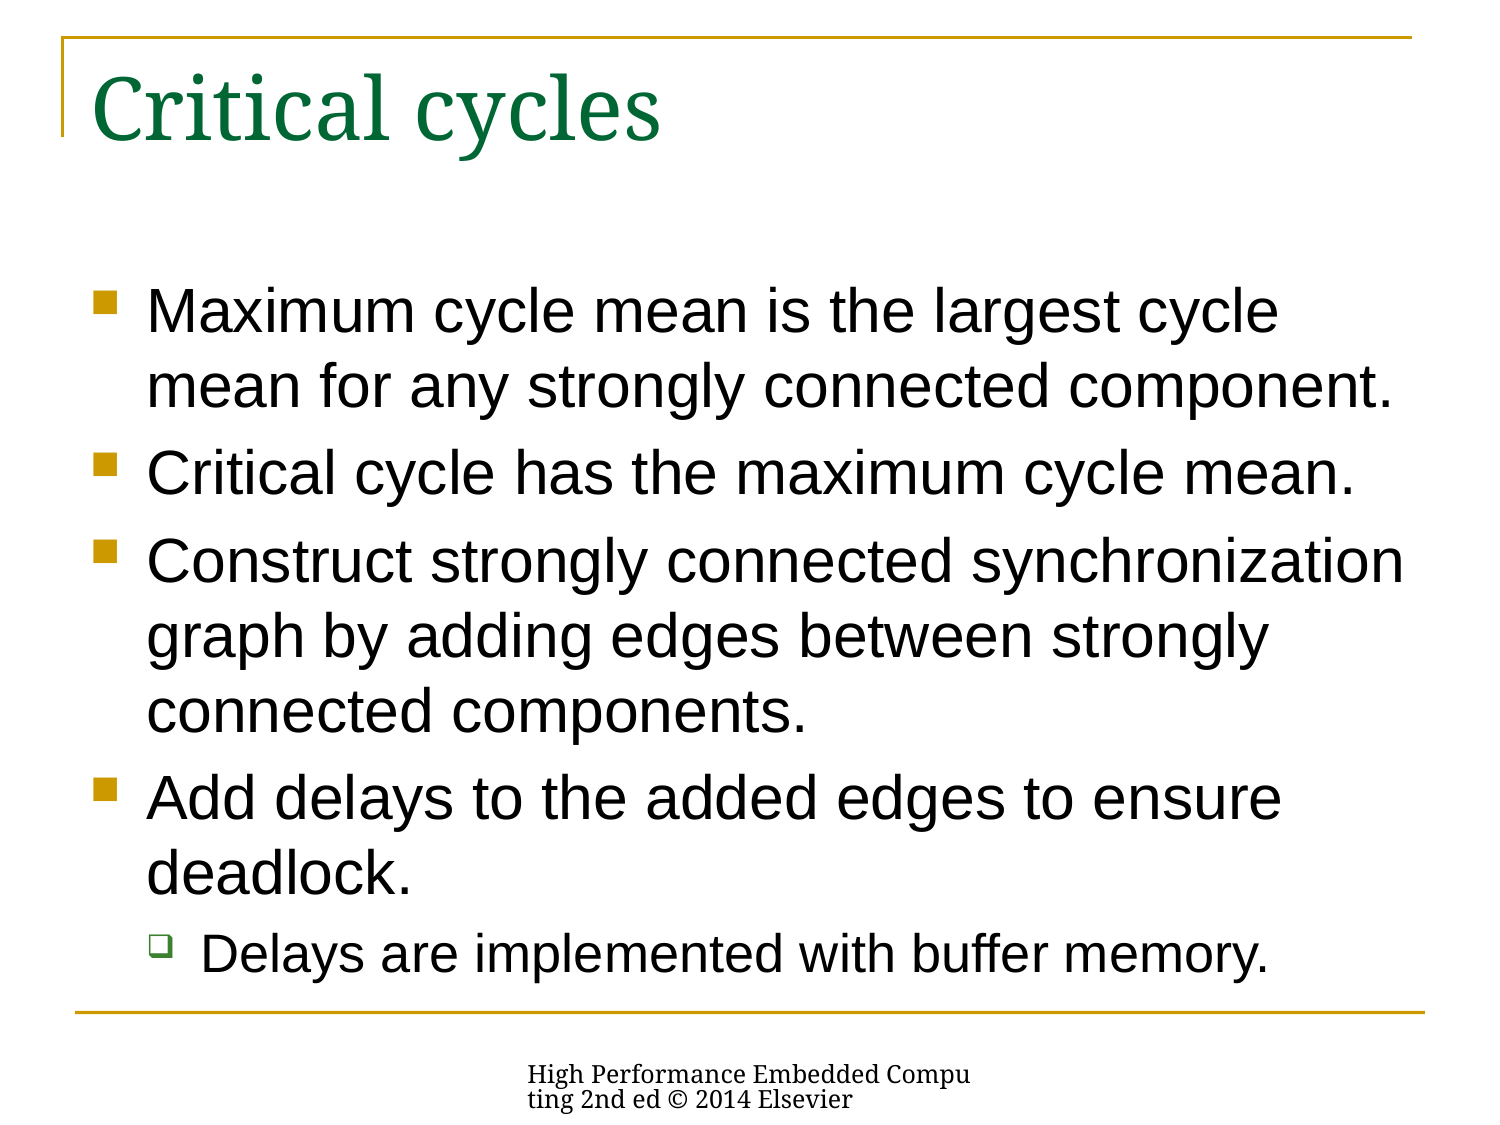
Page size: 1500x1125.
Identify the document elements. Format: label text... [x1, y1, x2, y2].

list Maximum cycle mean is the largest cycle mean for any strongly connected component. Critical cycle has the maximum cycle mean. Construct strongly connected synchronization graph by adding edges between strongly connected components. Add delays to the added edges to ensure deadlock. Delays are implemented with buffer memory. [75, 262, 1425, 1006]
title Critical cycles [75, 45, 1425, 233]
footer High Performance Embedded Computing 2nd ed © 2014 Elsevier [512, 1025, 988, 1100]
